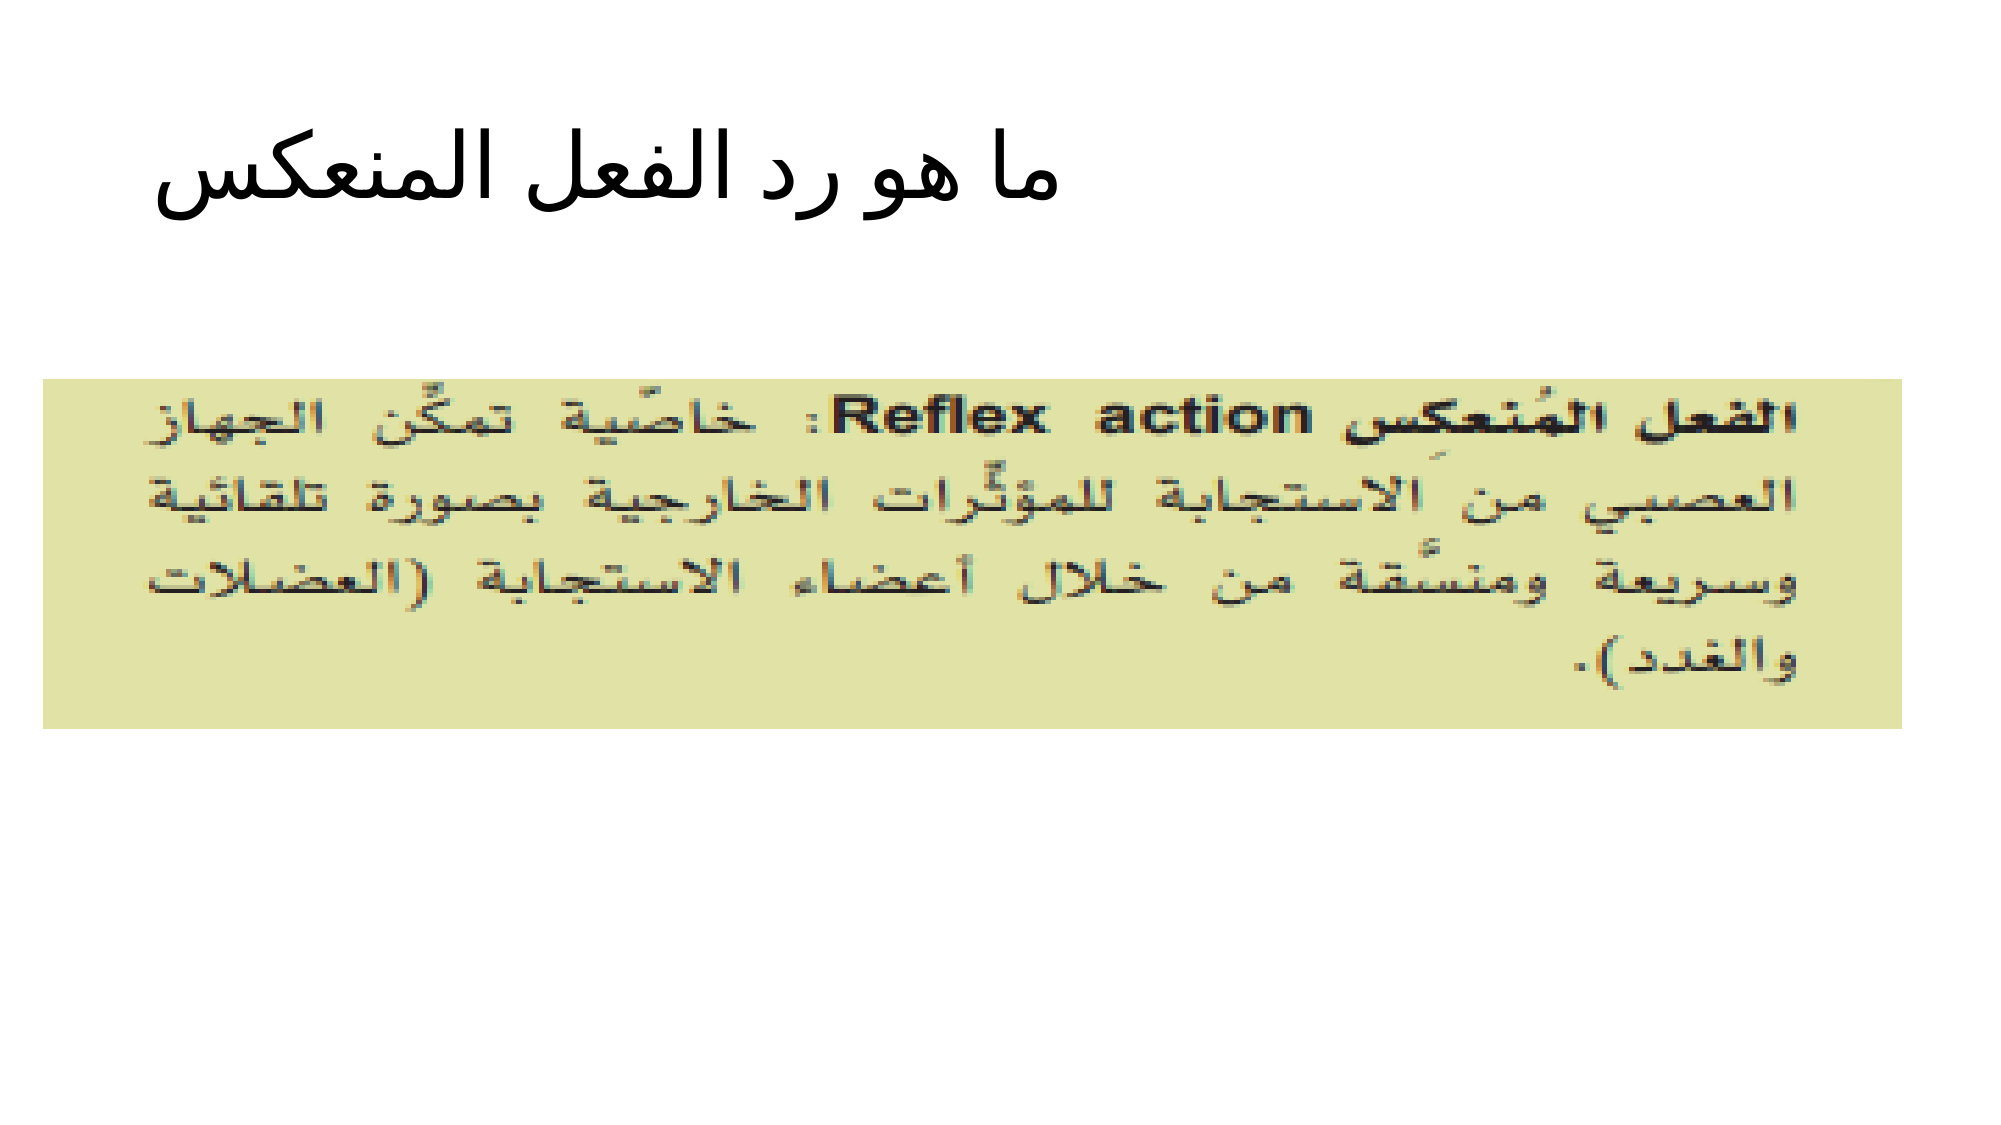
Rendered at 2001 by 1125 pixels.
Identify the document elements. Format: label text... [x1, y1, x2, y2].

title ما هو رد الفعل المنعكس [137, 59, 1863, 278]
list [0, 379, 1936, 745]
